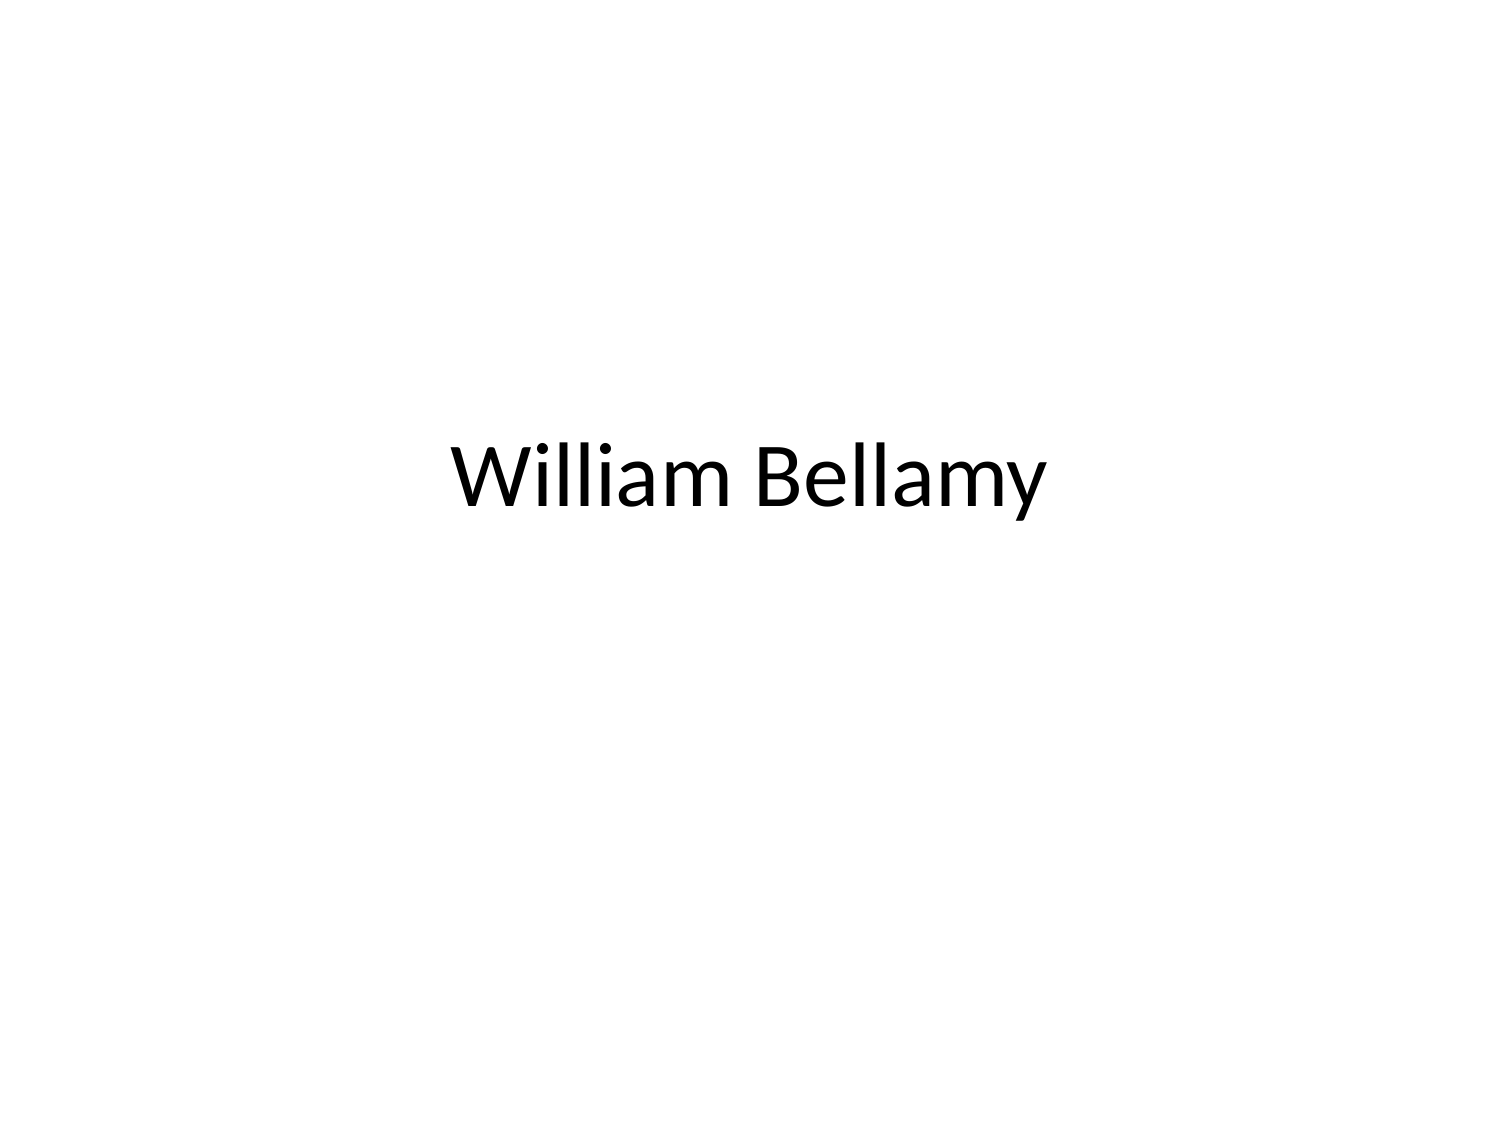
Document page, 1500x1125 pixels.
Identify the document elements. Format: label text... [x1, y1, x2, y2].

title William Bellamy [112, 349, 1388, 591]
